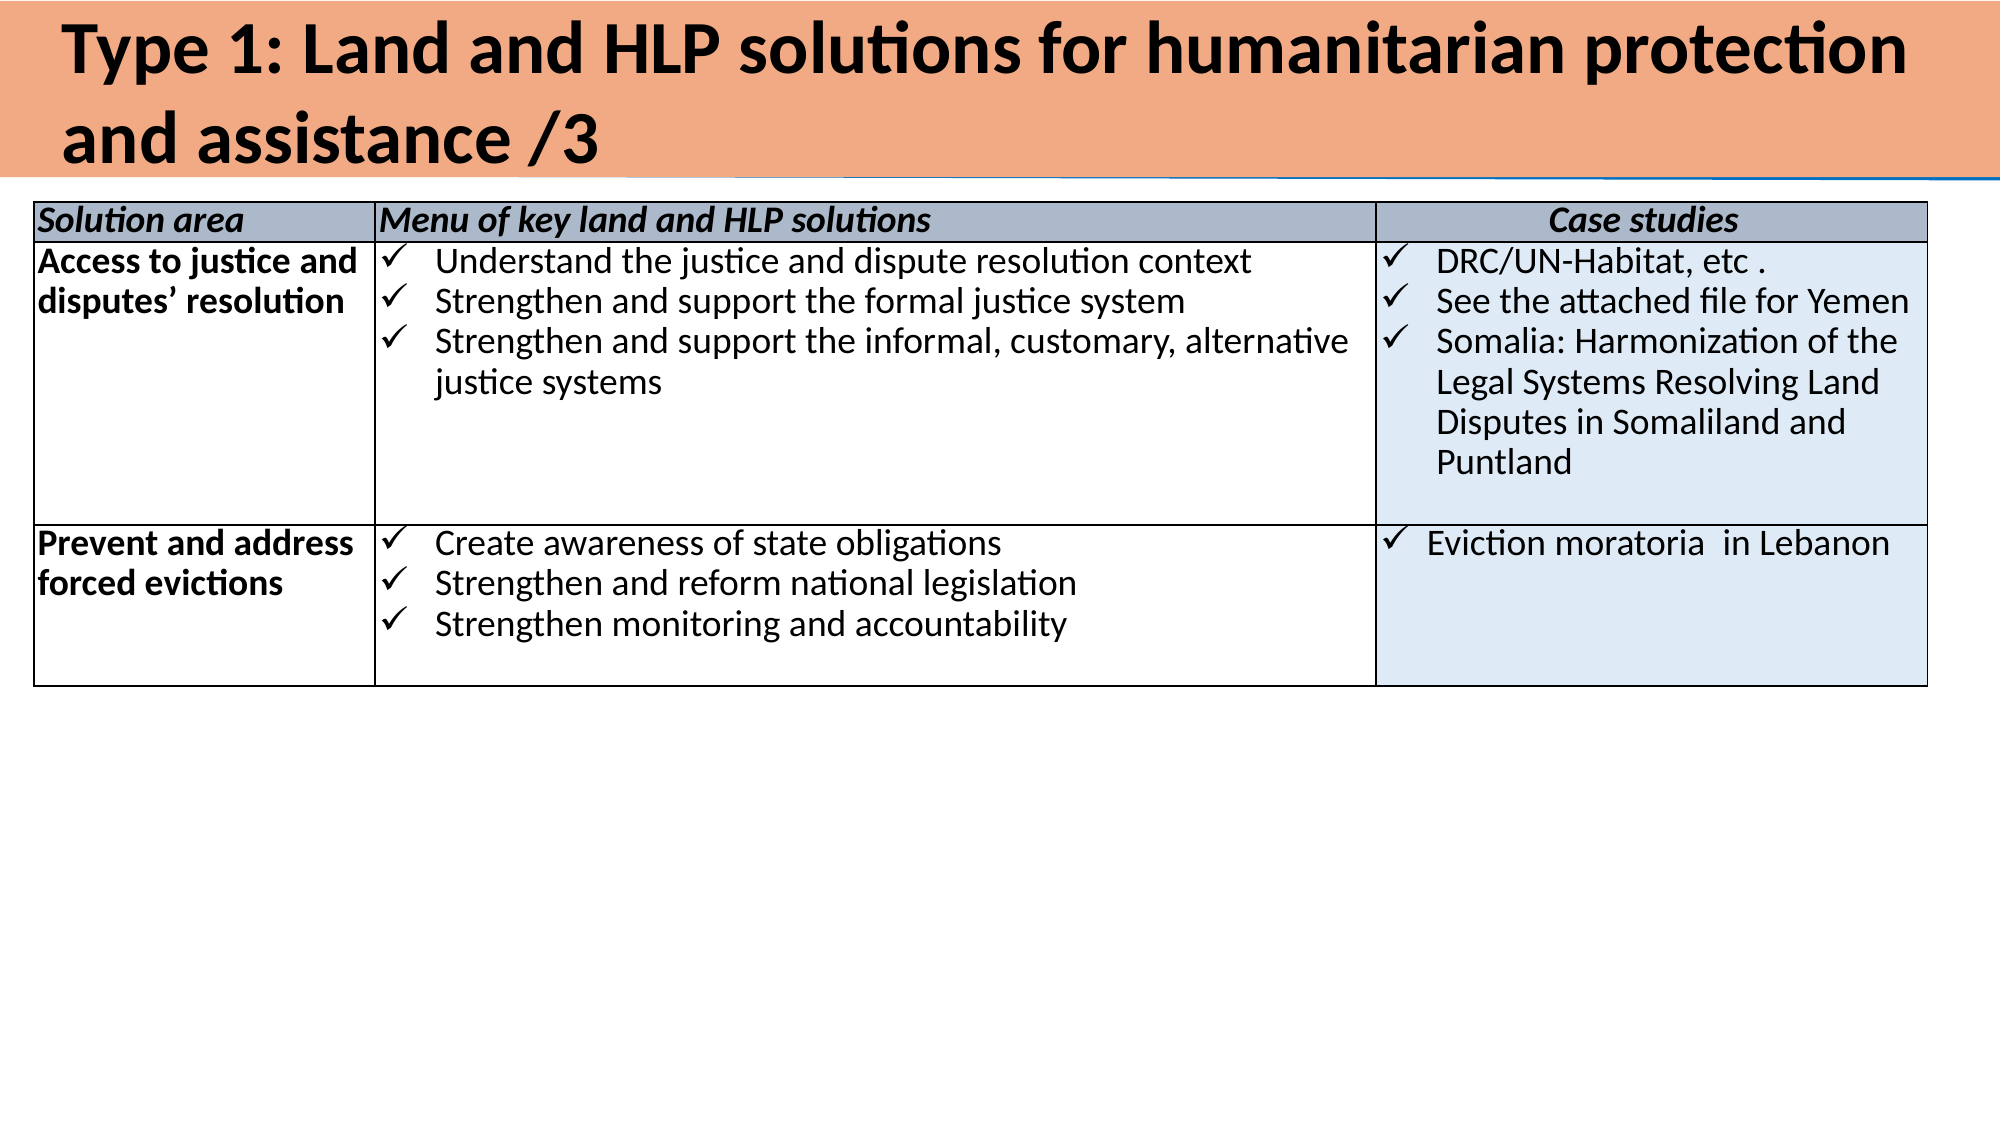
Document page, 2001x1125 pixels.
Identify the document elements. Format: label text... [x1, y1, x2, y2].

table_cell Prevent and address forced evictions [35, 526, 374, 685]
table_header Solution area [35, 203, 374, 241]
table_cell Access to justice and disputes’ resolution [35, 243, 374, 524]
table_cell DRC/UN-Habitat, etc . See the attached file for Yemen Somalia: Harmonization of the Legal Systems Resolving Land Disputes in Somaliland and Puntland [1377, 243, 1927, 524]
table_header Case studies [1377, 203, 1927, 241]
table_cell Create awareness of state obligations Strengthen and reform national legislation Strengthen monitoring and accountability [376, 526, 1375, 685]
text_box [1817, 39, 1849, 145]
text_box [0, 172, 2000, 178]
title Type 1: Land and HLP solutions for humanitarian protection and assistance /3 [0, 0, 2000, 172]
table_cell Eviction moratoria in Lebanon [1377, 526, 1927, 685]
table_header Menu of key land and HLP solutions [376, 203, 1375, 241]
table_cell Understand the justice and dispute resolution context Strengthen and support the formal justice system Strengthen and support the informal, customary, alternative justice systems [376, 243, 1375, 524]
